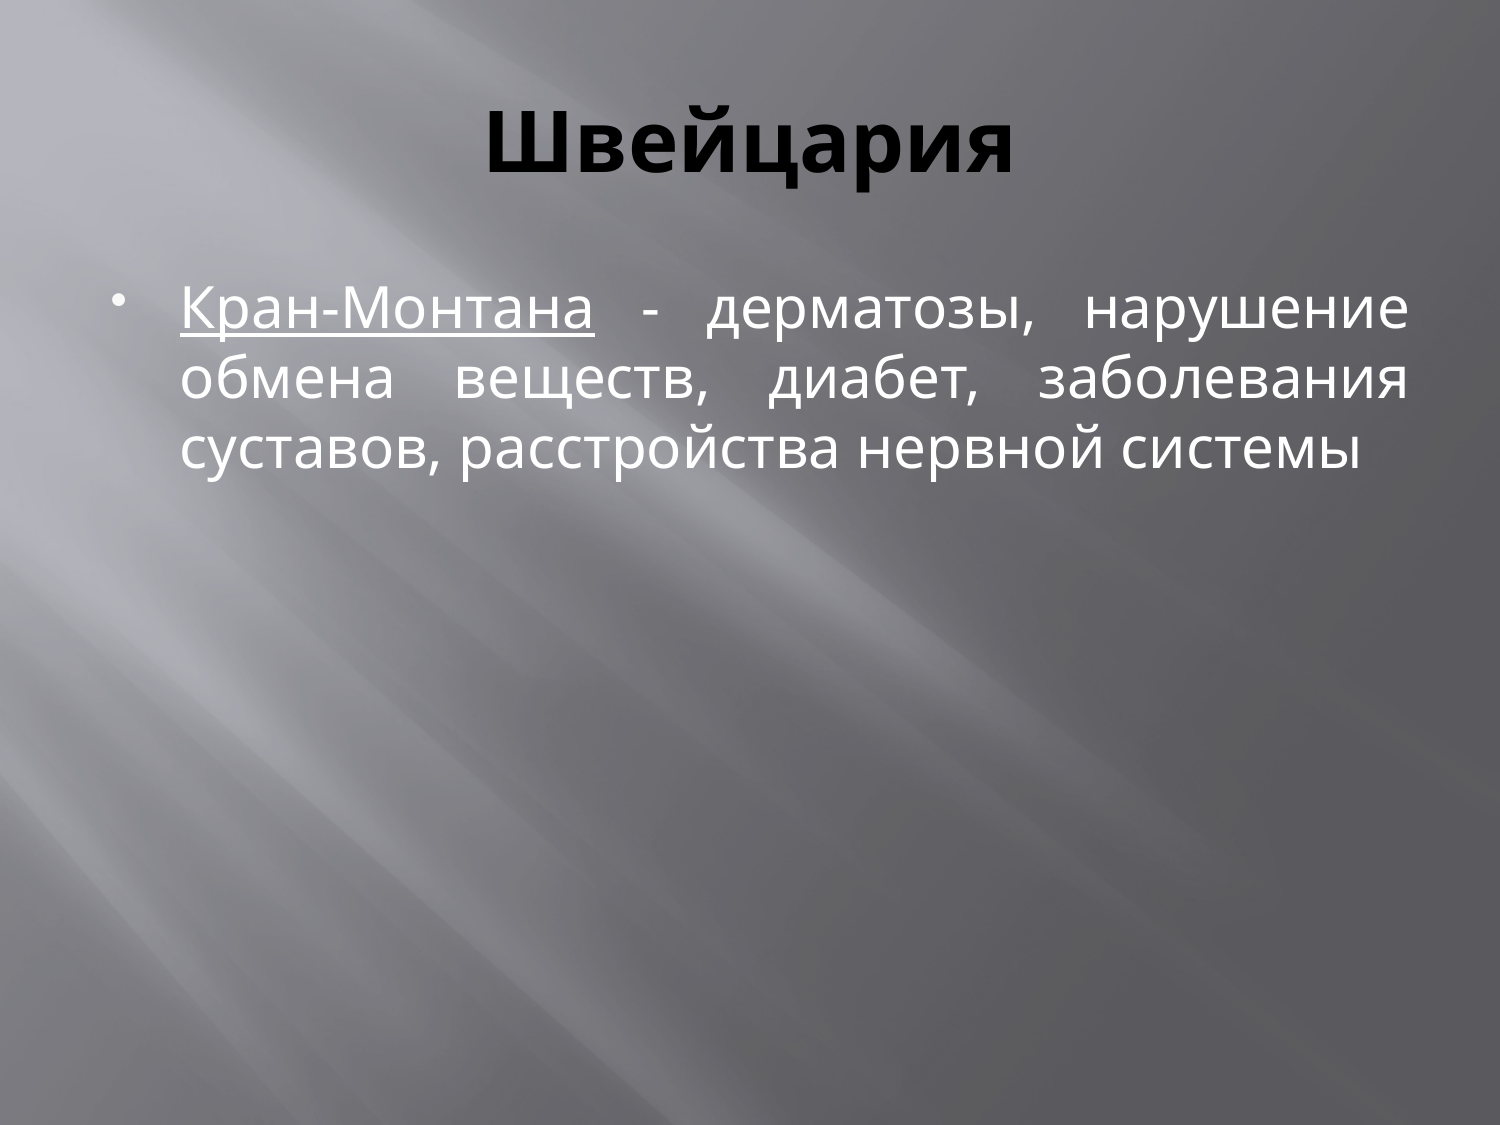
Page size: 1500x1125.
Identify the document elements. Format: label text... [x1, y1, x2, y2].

list Кран-Монтана - дерматозы, нарушение обмена веществ, диабет, заболевания суставов, расстройства нервной системы [75, 262, 1425, 1035]
title Швейцария [75, 45, 1425, 233]
